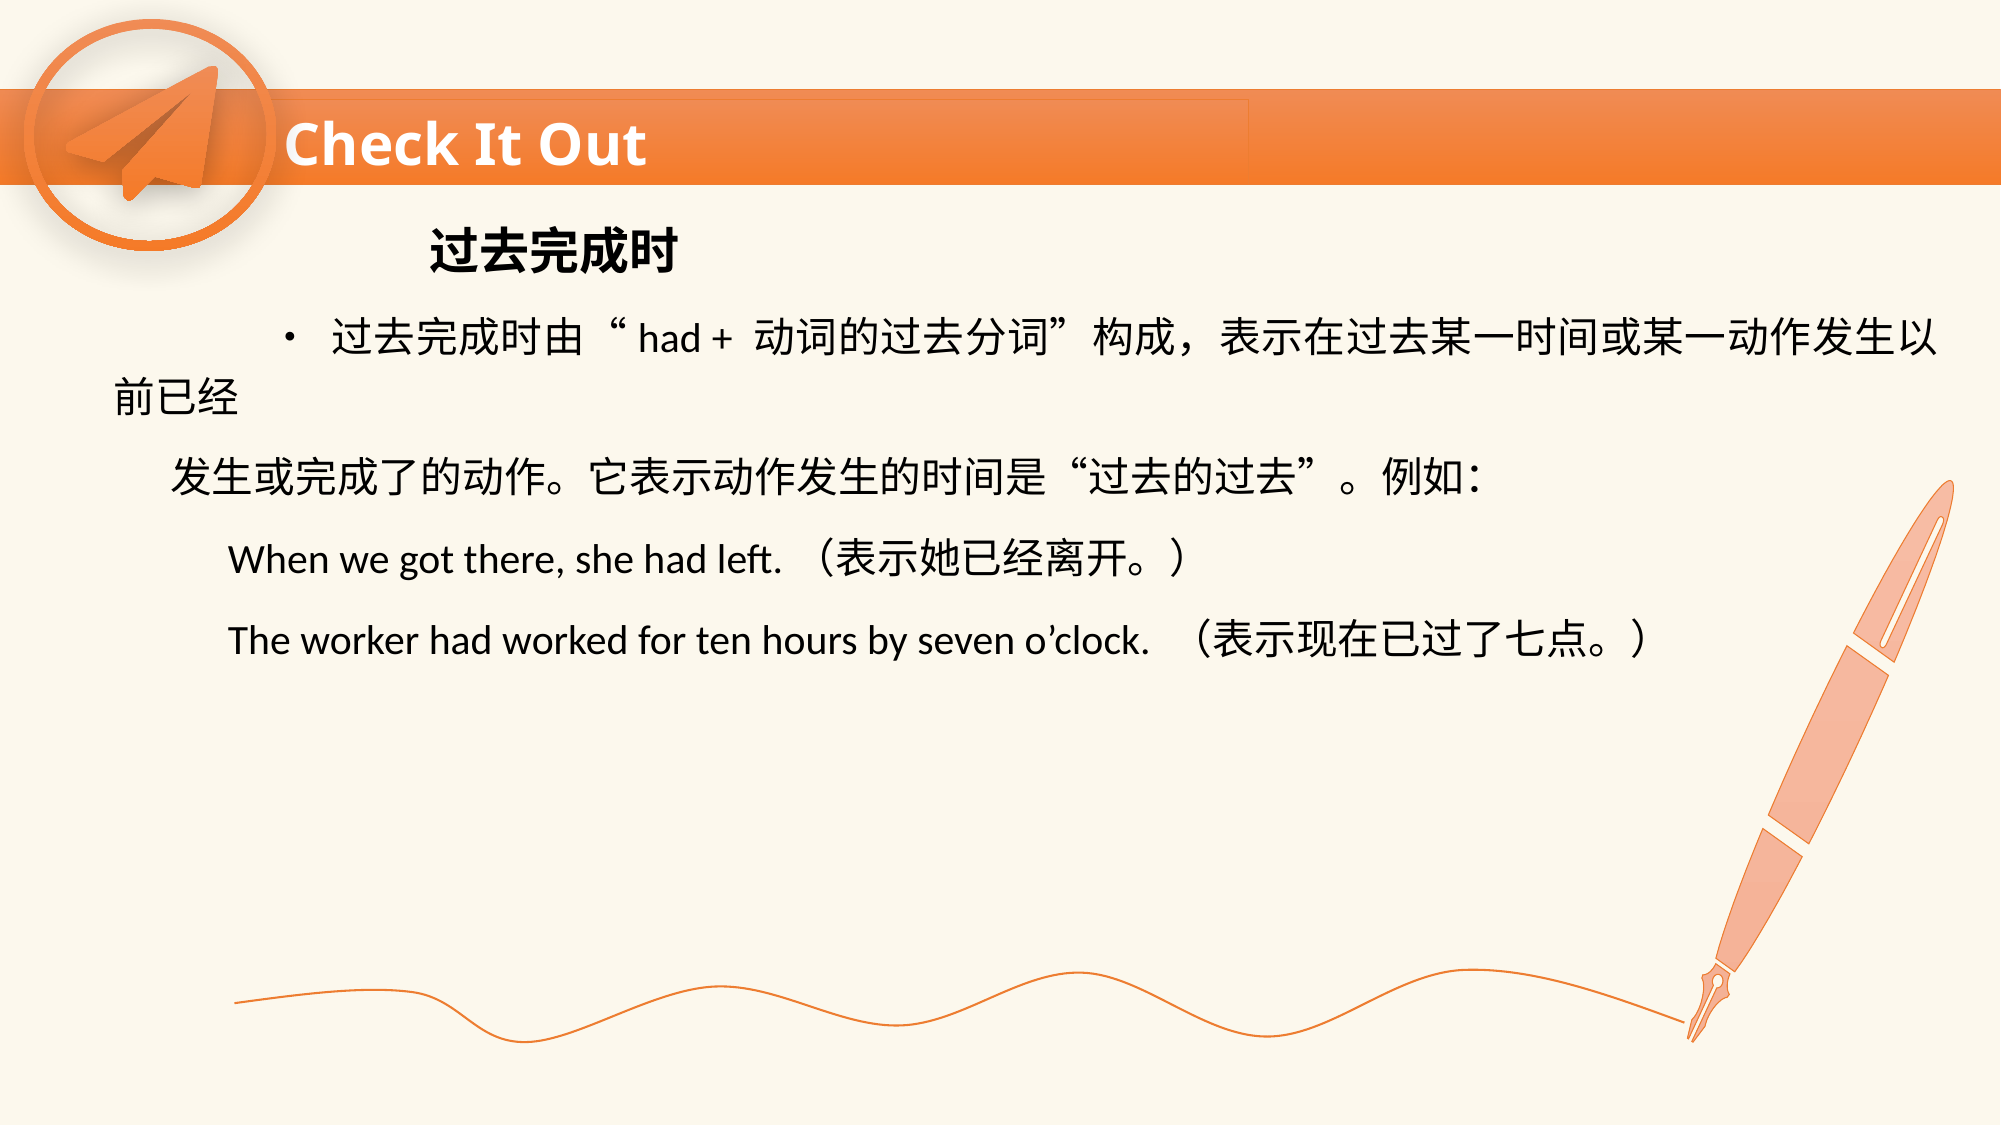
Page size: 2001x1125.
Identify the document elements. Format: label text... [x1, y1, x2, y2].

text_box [234, 480, 1954, 1043]
list 过去完成时 • 过去完成时由“had + 动词的过去分词”构成，表示在过去某一时间或某一动作发生以前已经 发生或完成了的动作。它表示动作发生的时间是“过去的过去”。例如： When we got there, she had left.（表示她已经离开。） The worker had worked for ten hours by seven o’clock. （表示现在已过了七点。） [99, 251, 1954, 1032]
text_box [0, 18, 2000, 251]
